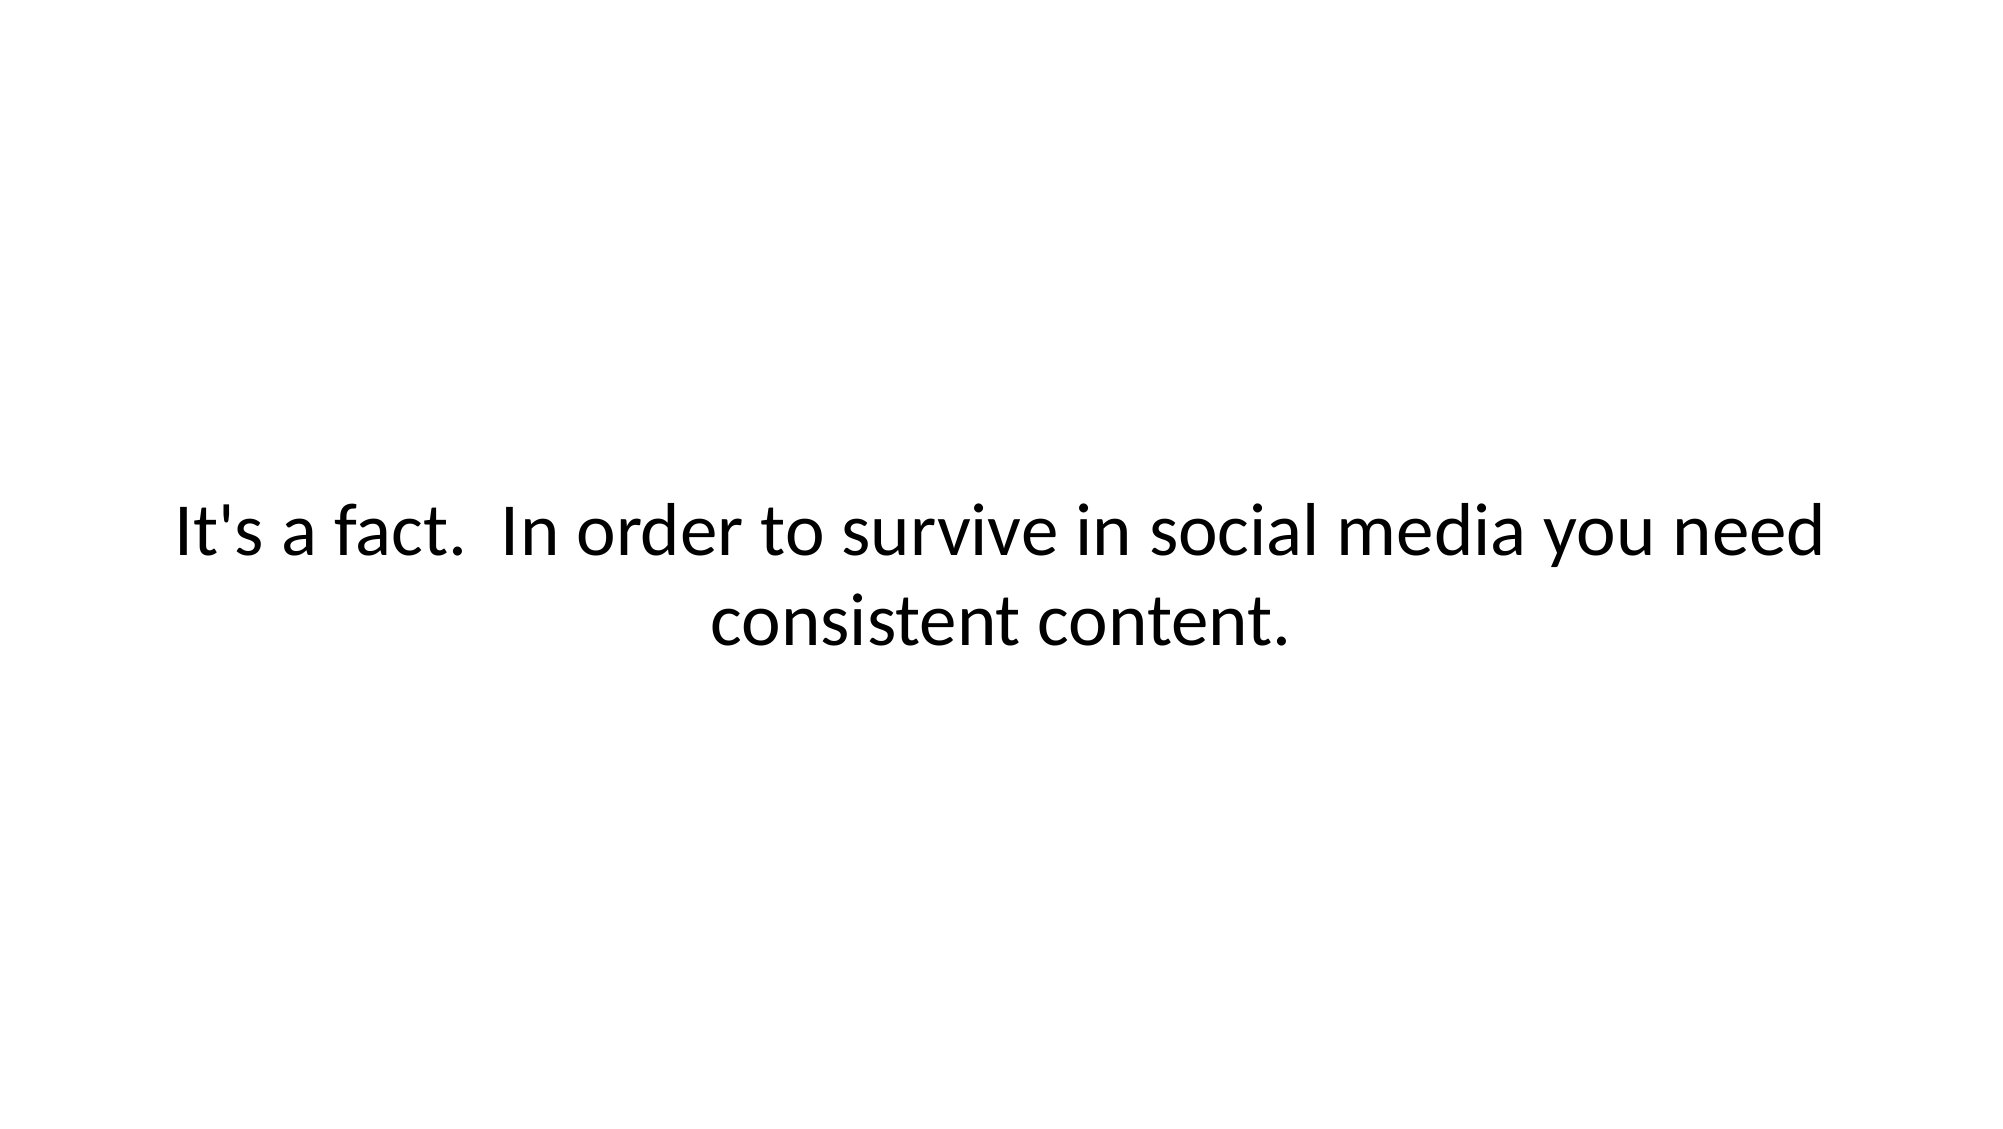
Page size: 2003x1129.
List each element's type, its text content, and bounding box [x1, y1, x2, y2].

title It's a fact. In order to survive in social media you need consistent content. [150, 323, 1853, 817]
